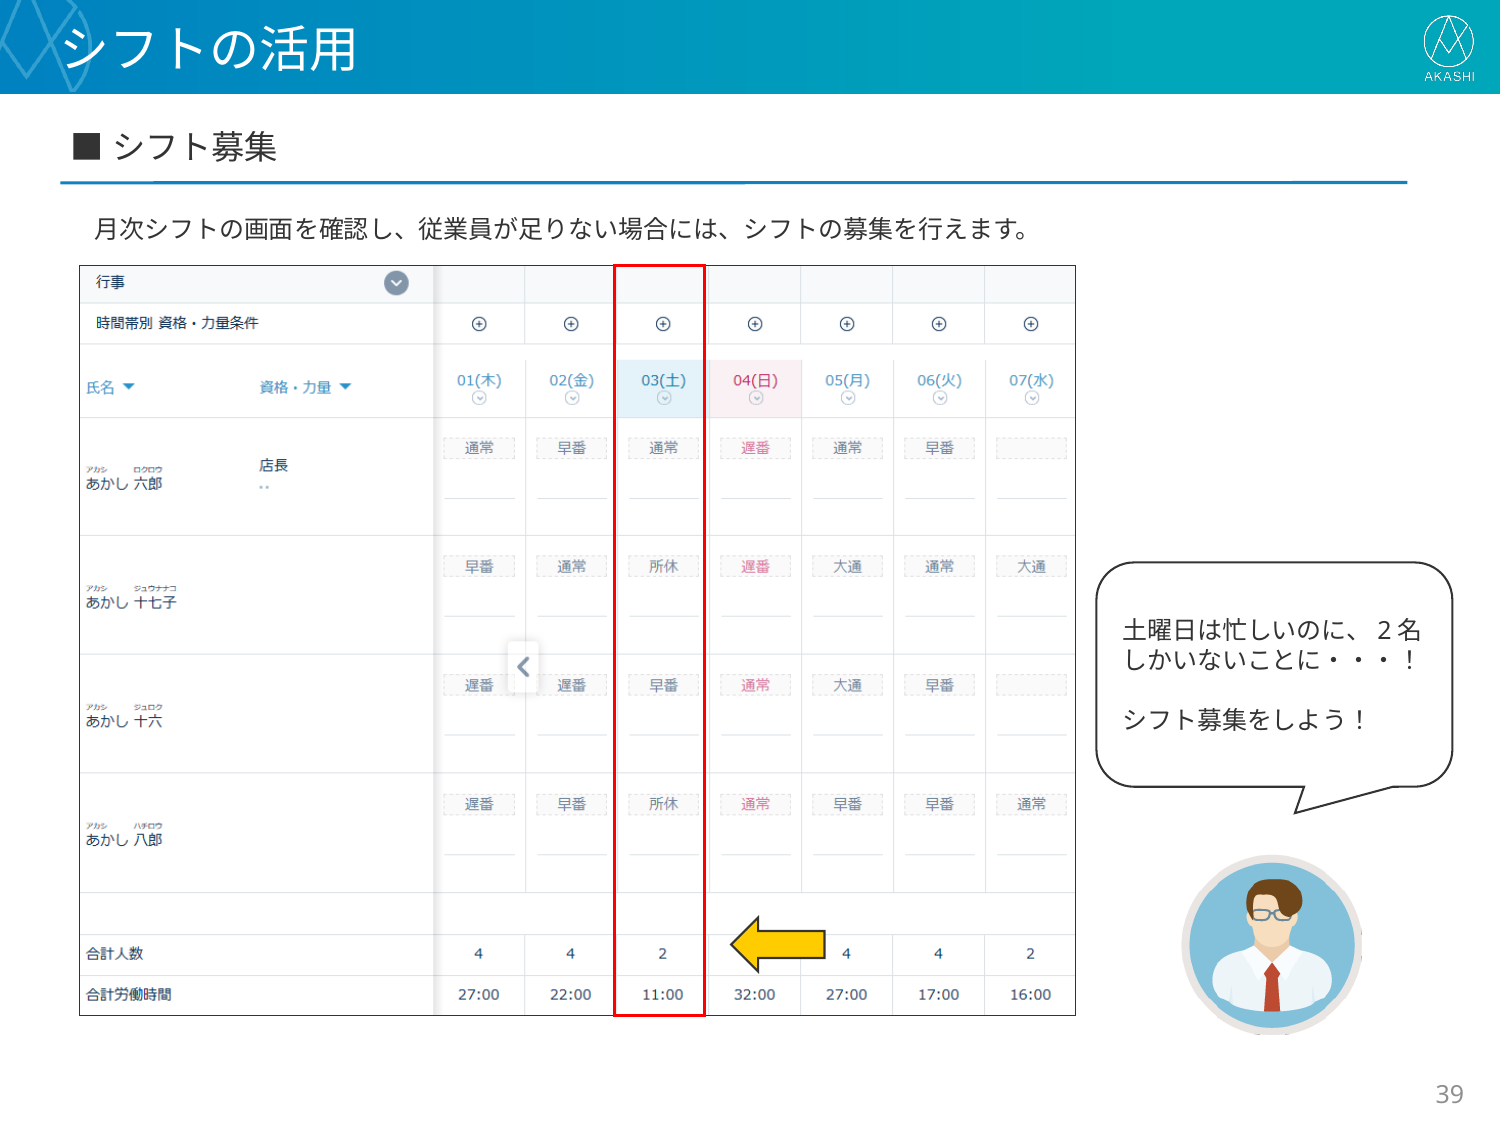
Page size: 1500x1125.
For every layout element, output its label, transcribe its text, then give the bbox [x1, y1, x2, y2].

picture [1181, 854, 1362, 1035]
text_box 土曜日は忙しいのに、2名しかいないことに・・・！ シフト募集をしよう！ [1095, 561, 1454, 815]
text_box 月次シフトの画面を確認し、従業員が足りない場合には、シフトの募集を行えます。 [79, 206, 1480, 252]
text_box ■シフト募集 [56, 119, 1033, 175]
slide_number 38 [1141, 1065, 1480, 1125]
title シフトの活用 [44, 0, 1393, 92]
picture [79, 265, 1076, 1016]
picture [1416, 7, 1481, 89]
